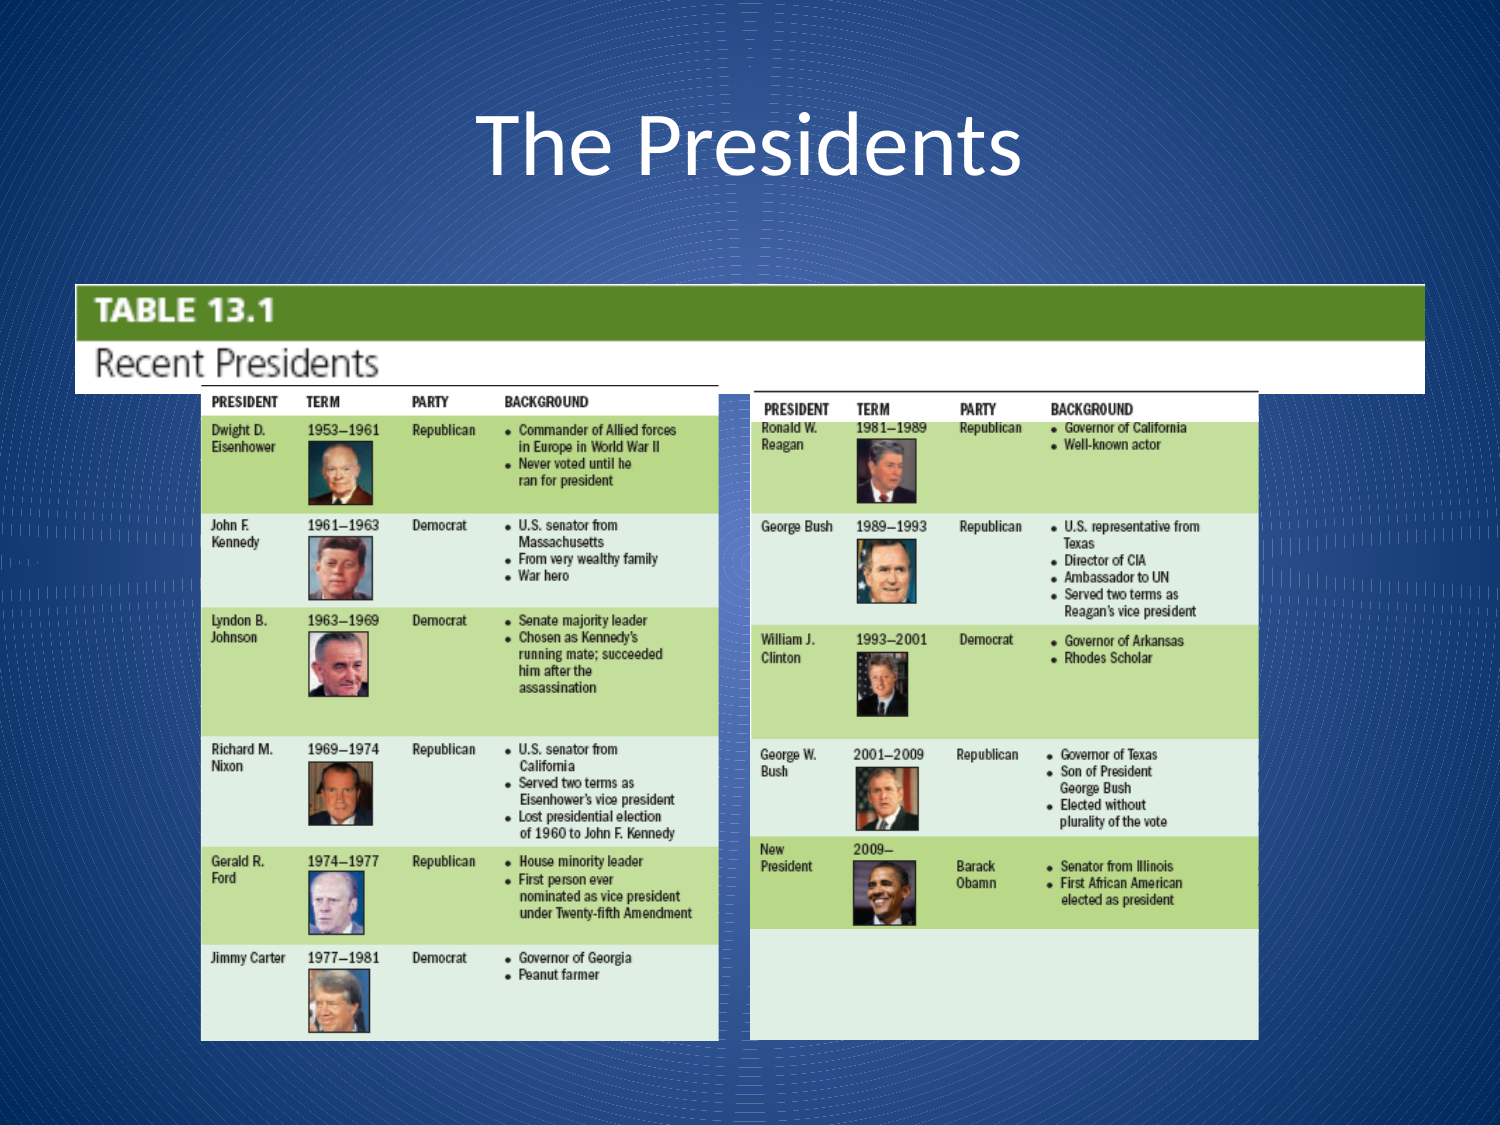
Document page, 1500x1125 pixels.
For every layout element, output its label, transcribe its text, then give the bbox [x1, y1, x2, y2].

picture [74, 284, 1426, 1041]
title The Presidents [75, 45, 1425, 233]
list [200, 385, 719, 1041]
